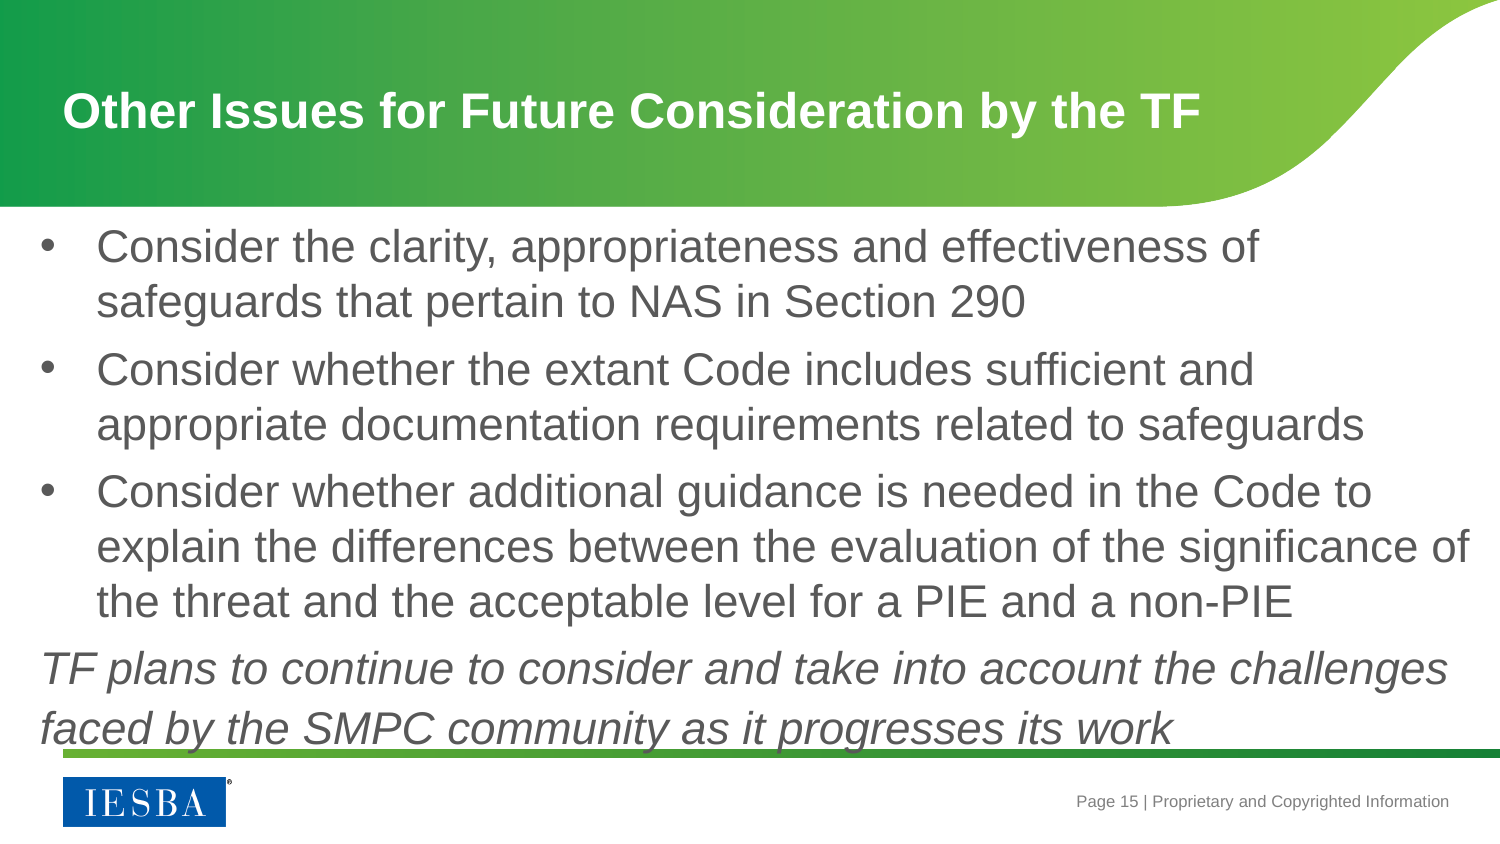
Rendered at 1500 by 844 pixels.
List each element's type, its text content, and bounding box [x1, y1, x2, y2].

list Consider the clarity, appropriateness and effectiveness of safeguards that pertain to NAS in Section 290 Consider whether the extant Code includes sufficient and appropriate documentation requirements related to safeguards Consider whether additional guidance is needed in the Code to explain the differences between the evaluation of the significance of the threat and the acceptable level for a PIE and a non-PIE TF plans to continue to consider and take into account the challenges faced by the SMPC community as it progresses its work [24, 209, 1488, 722]
title Other Issues for Future Consideration by the TF [62, 75, 1300, 142]
picture [0, 0, 1500, 207]
picture [63, 777, 232, 827]
